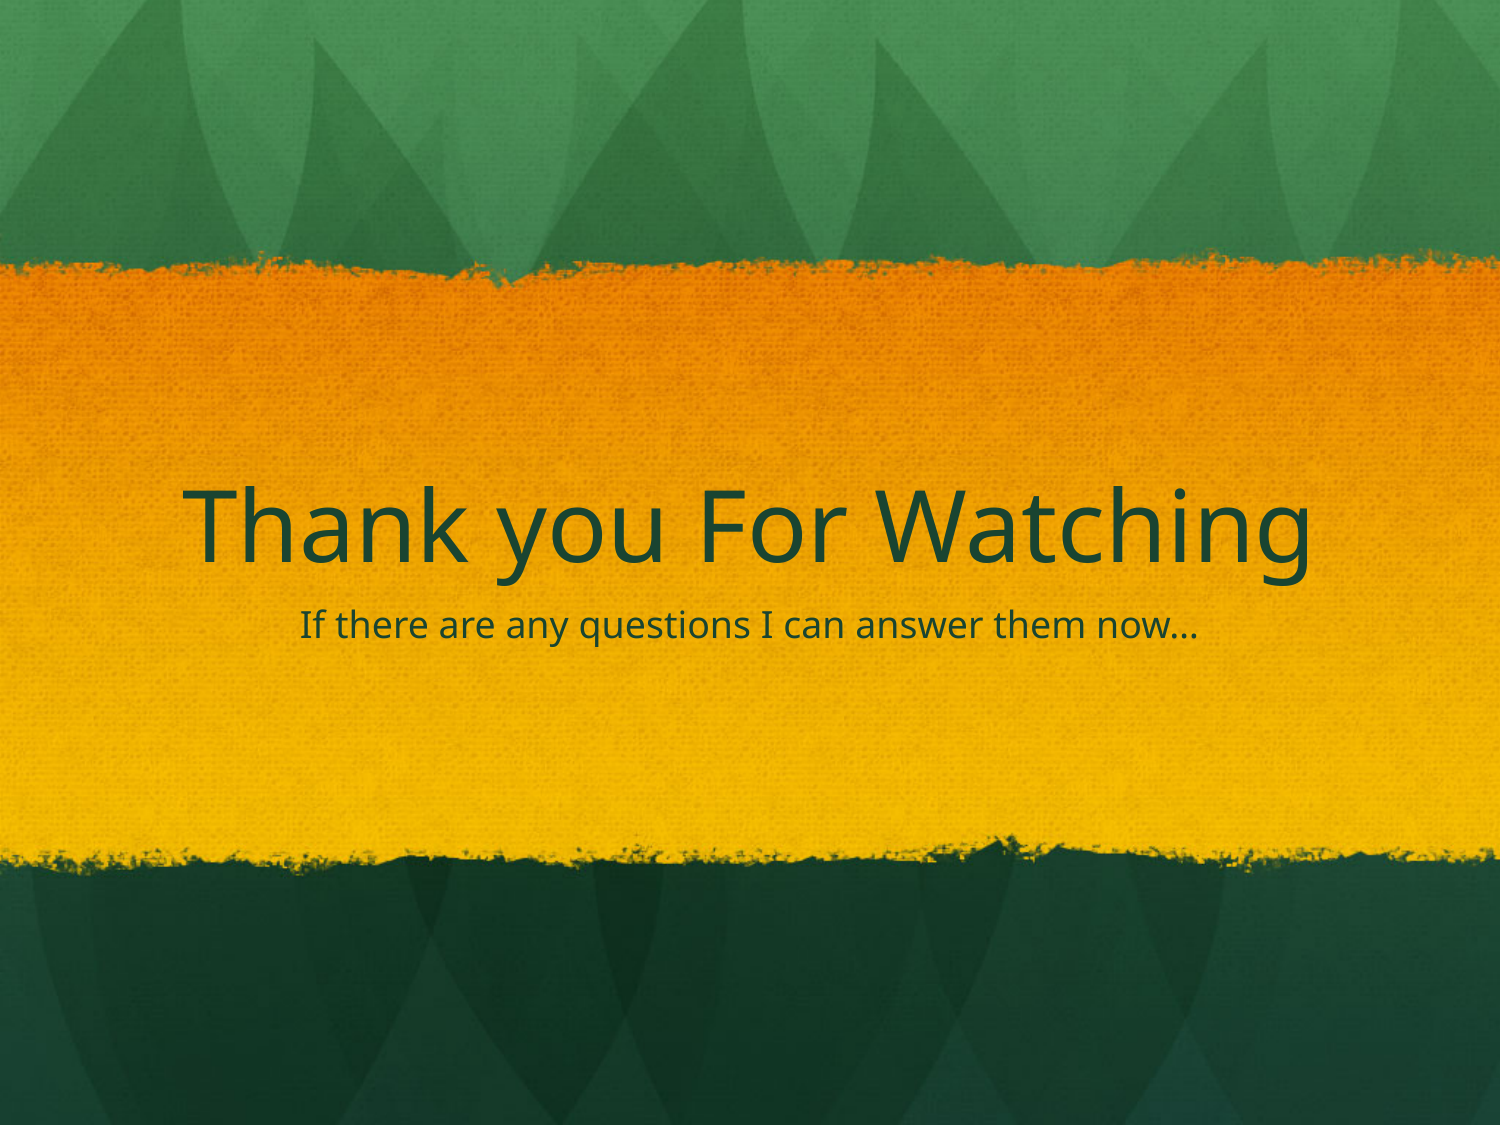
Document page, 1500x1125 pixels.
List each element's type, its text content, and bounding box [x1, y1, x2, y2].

title Thank you For Watching [125, 366, 1375, 591]
list If there are any questions I can answer them now… [125, 593, 1375, 840]
picture [0, 0, 1500, 1125]
